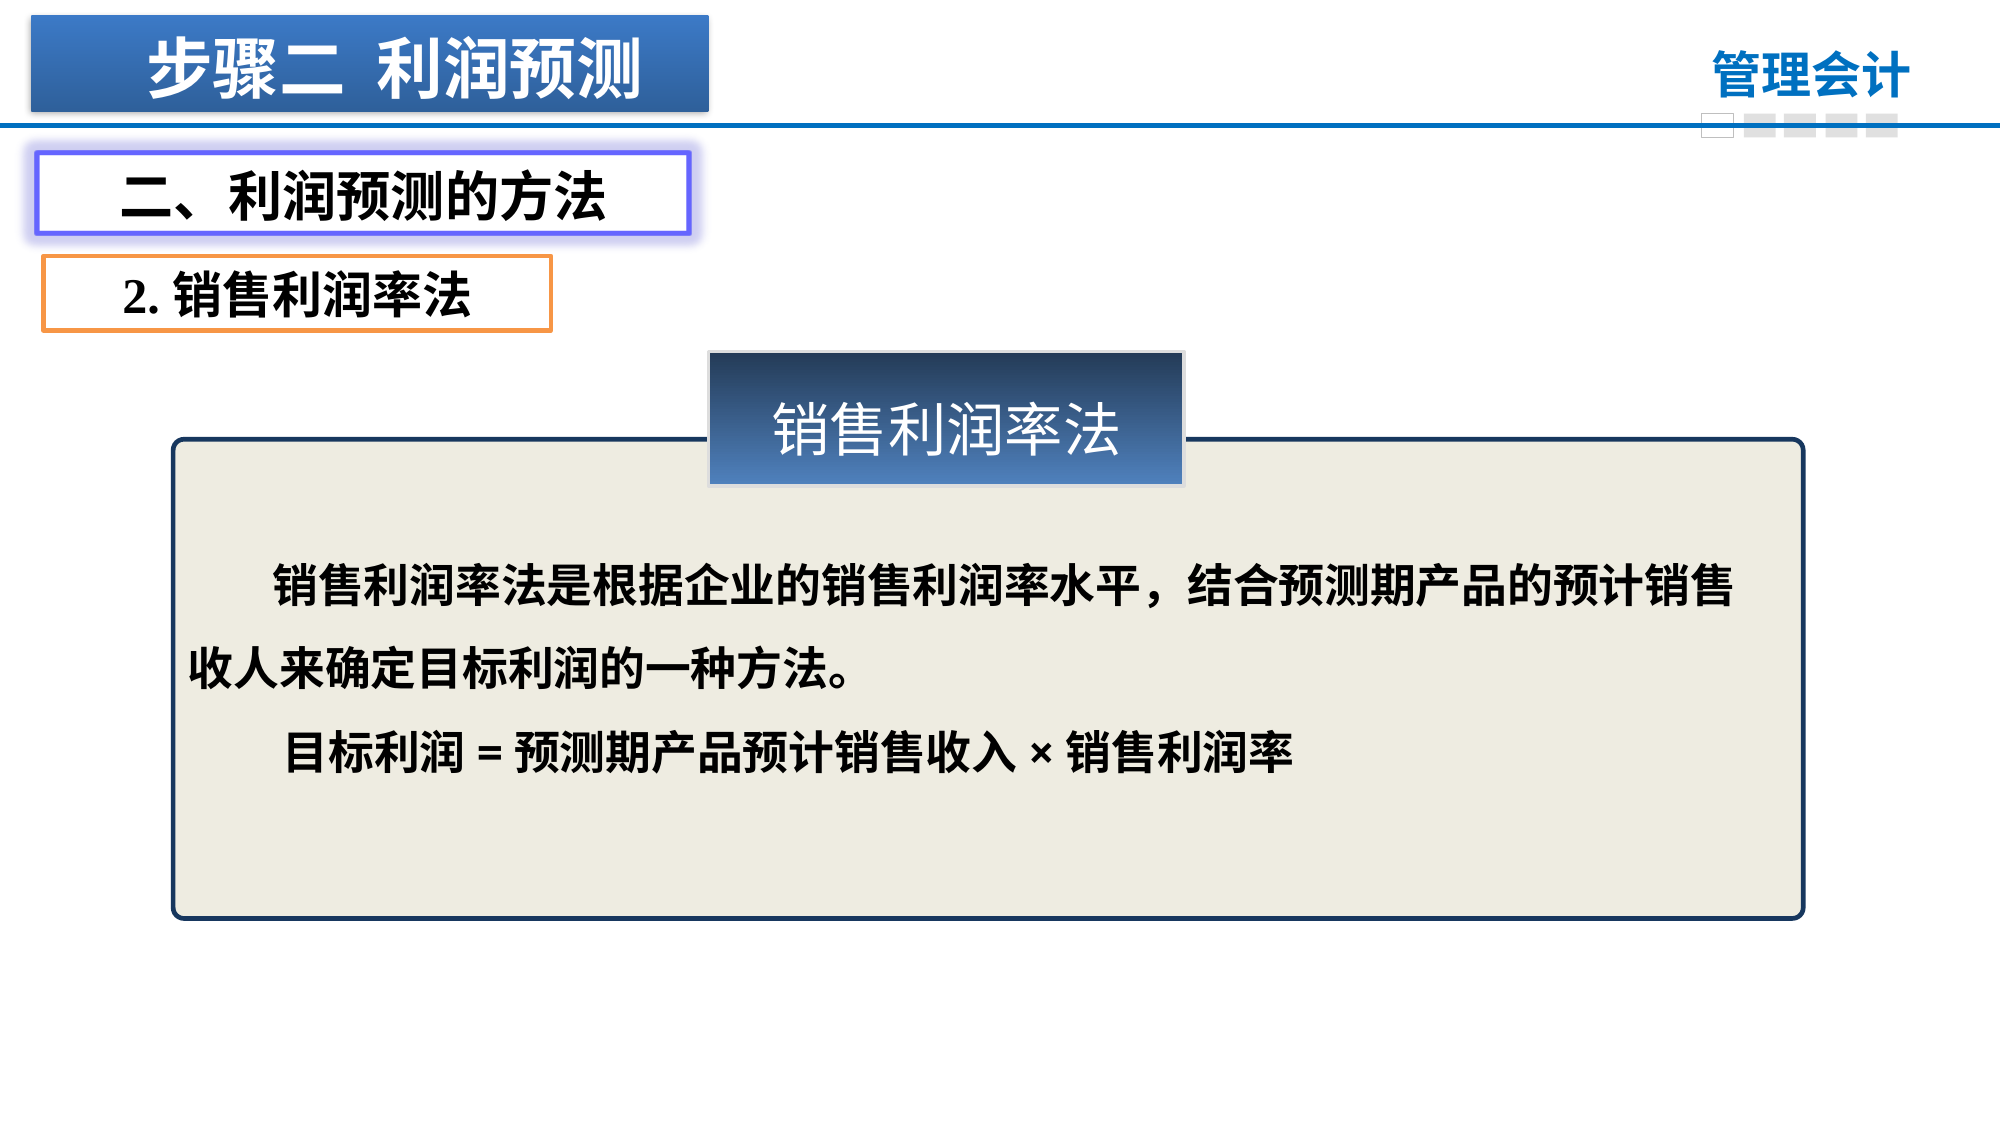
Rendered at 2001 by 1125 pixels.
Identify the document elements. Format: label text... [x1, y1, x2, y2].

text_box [31, 14, 709, 117]
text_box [172, 351, 1804, 919]
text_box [7, 125, 719, 261]
text_box 2.销售利润率法 [41, 269, 553, 333]
